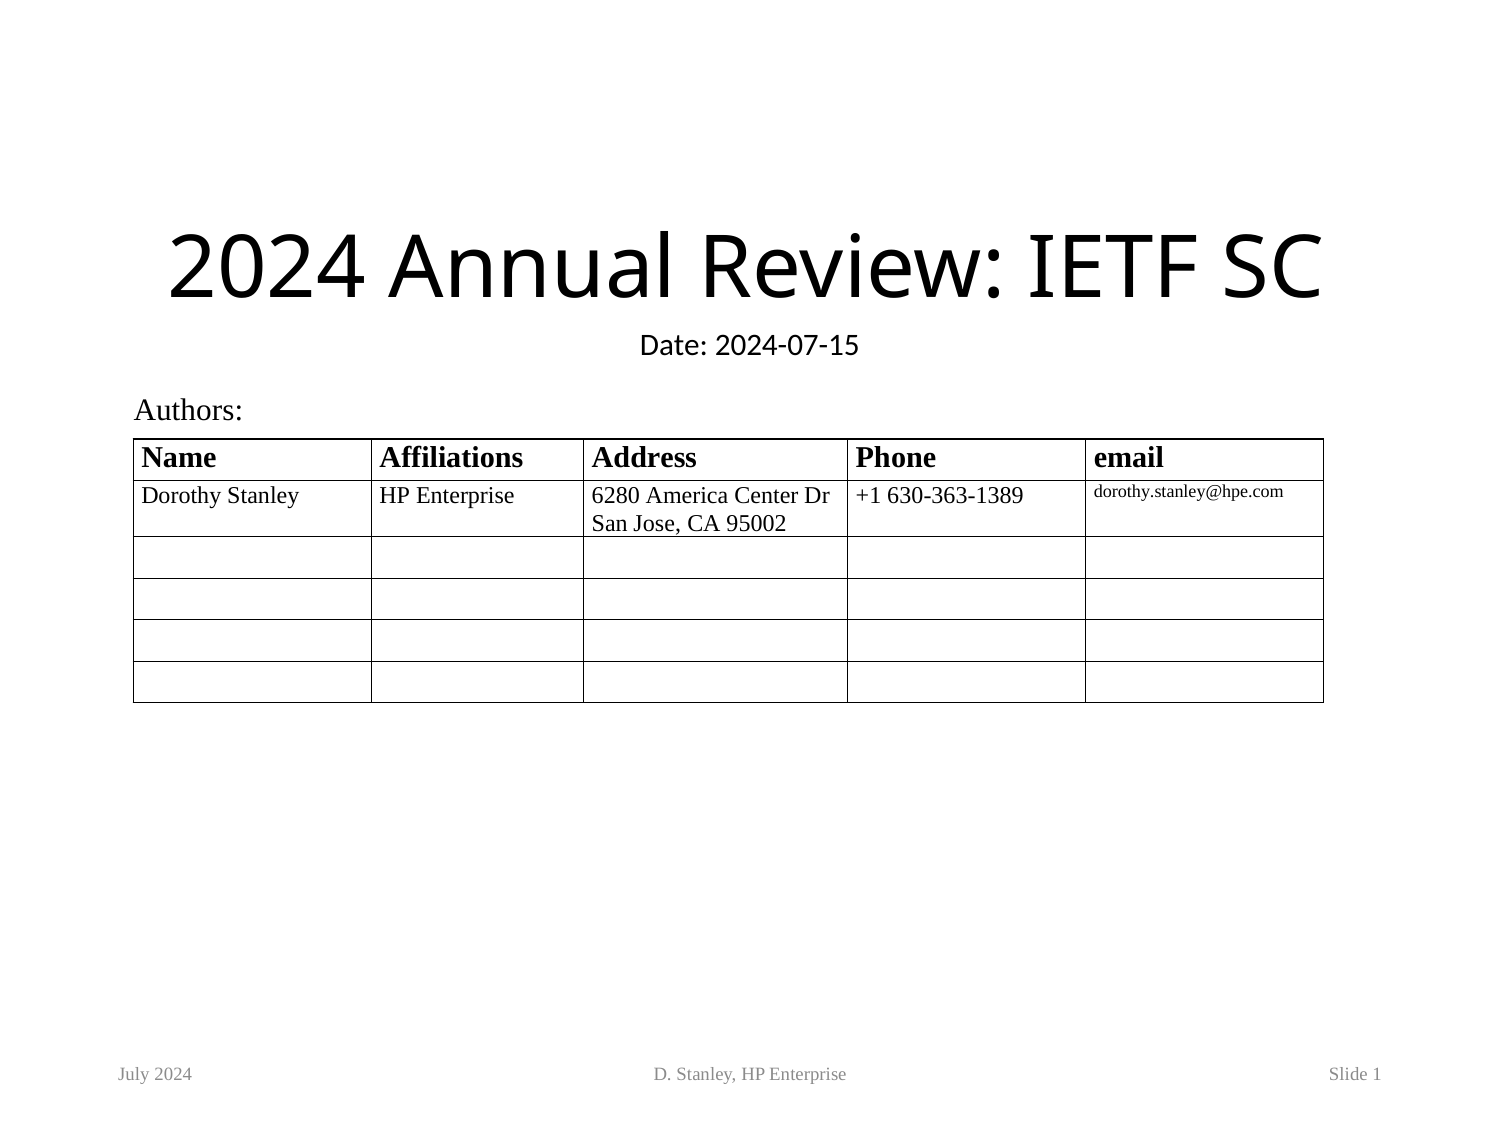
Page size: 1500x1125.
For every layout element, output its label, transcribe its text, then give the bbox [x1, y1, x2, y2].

footer D. Stanley, HP Enterprise [496, 1042, 1004, 1103]
slide_number Slide 1 [1059, 1042, 1397, 1103]
subtitle Date: 2024-07-15 [225, 320, 1275, 380]
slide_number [103, 1042, 441, 1103]
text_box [121, 438, 1367, 767]
text_box Authors: [122, 383, 301, 431]
title 2024 Annual Review: IETF SC [108, 143, 1384, 325]
